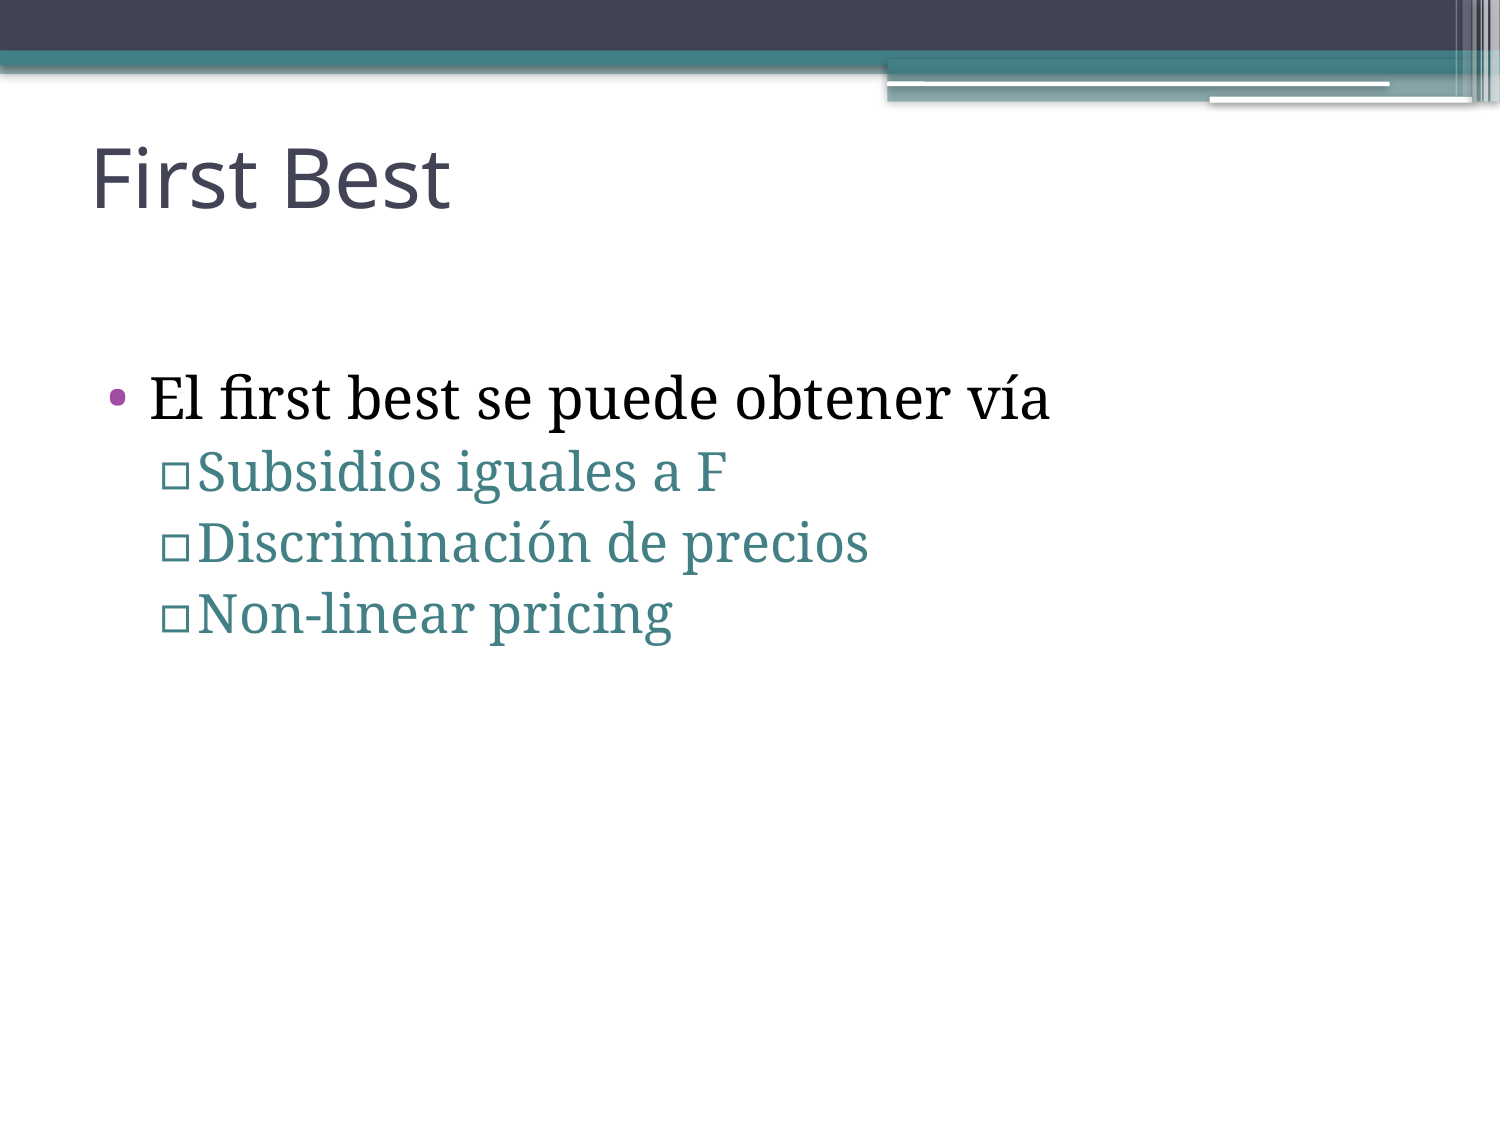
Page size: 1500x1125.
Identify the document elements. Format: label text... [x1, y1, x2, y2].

title First Best [75, 87, 1425, 263]
list El first best se puede obtener vía Subsidios iguales a F Discriminación de precios Non-linear pricing [75, 287, 1425, 1004]
